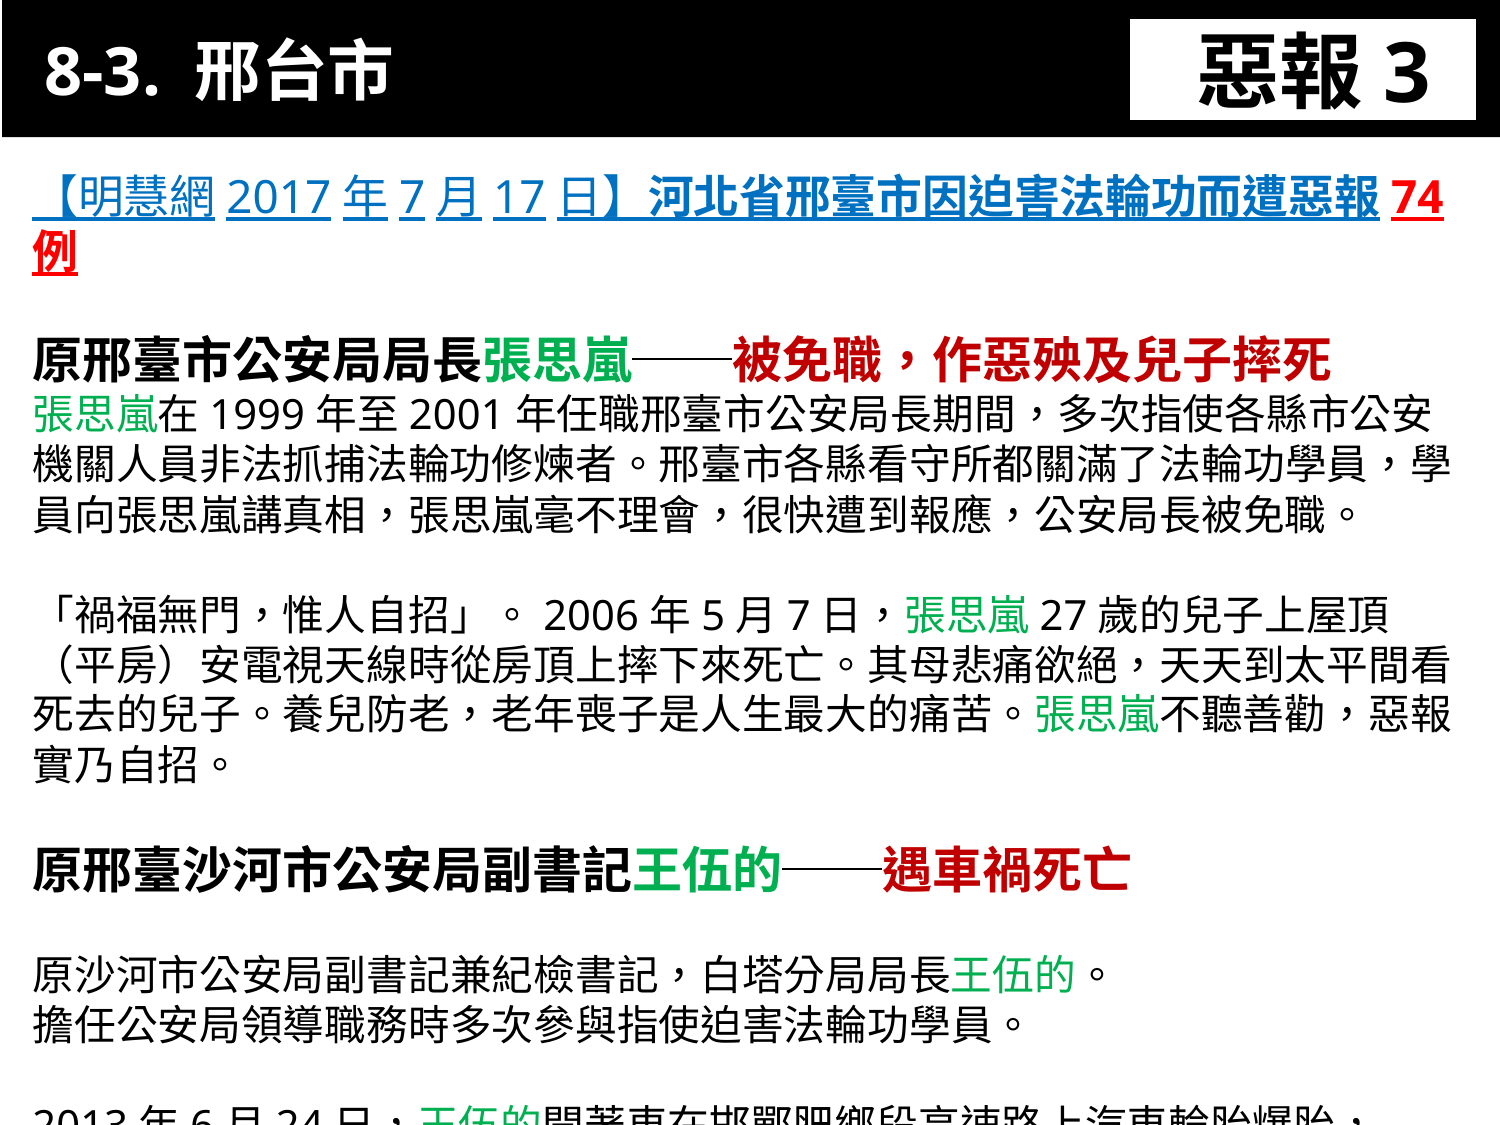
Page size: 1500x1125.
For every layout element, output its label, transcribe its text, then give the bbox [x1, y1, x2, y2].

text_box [1127, 11, 1479, 128]
text_box 【明慧網2017年7月17日】河北省邢臺市因迫害法輪功而遭惡報74例 原邢臺市公安局局長張思嵐──被免職，作惡殃及兒子摔死 張思嵐在1999年至2001年任職邢臺市公安局長期間，多次指使各縣市公安機關人員非法抓捕法輪功修煉者。邢臺市各縣看守所都關滿了法輪功學員，學員向張思嵐講真相，張思嵐毫不理會，很快遭到報應，公安局長被免職。 「禍福無門，惟人自招」。2006年5月7日，張思嵐27歲的兒子上屋頂（平房）安電視天線時從房頂上摔下來死亡。其母悲痛欲絕，天天到太平間看死去的兒子。養兒防老，老年喪子是人生最大的痛苦。張思嵐不聽善勸，惡報實乃自招。 原邢臺沙河市公安局副書記王伍的──遇車禍死亡 原沙河市公安局副書記兼紀檢書記，白塔分局局長王伍的。 擔任公安局領導職務時多次參與指使迫害法輪功學員。 2013年6月24日，王伍的開著車在邯鄲肥鄉段高速路上汽車輪胎爆胎， 車門突然自己打開，將四人甩出車外，造成車上四死一傷，王伍的當場死亡。 [17, 160, 1479, 1125]
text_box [1, 0, 1500, 138]
